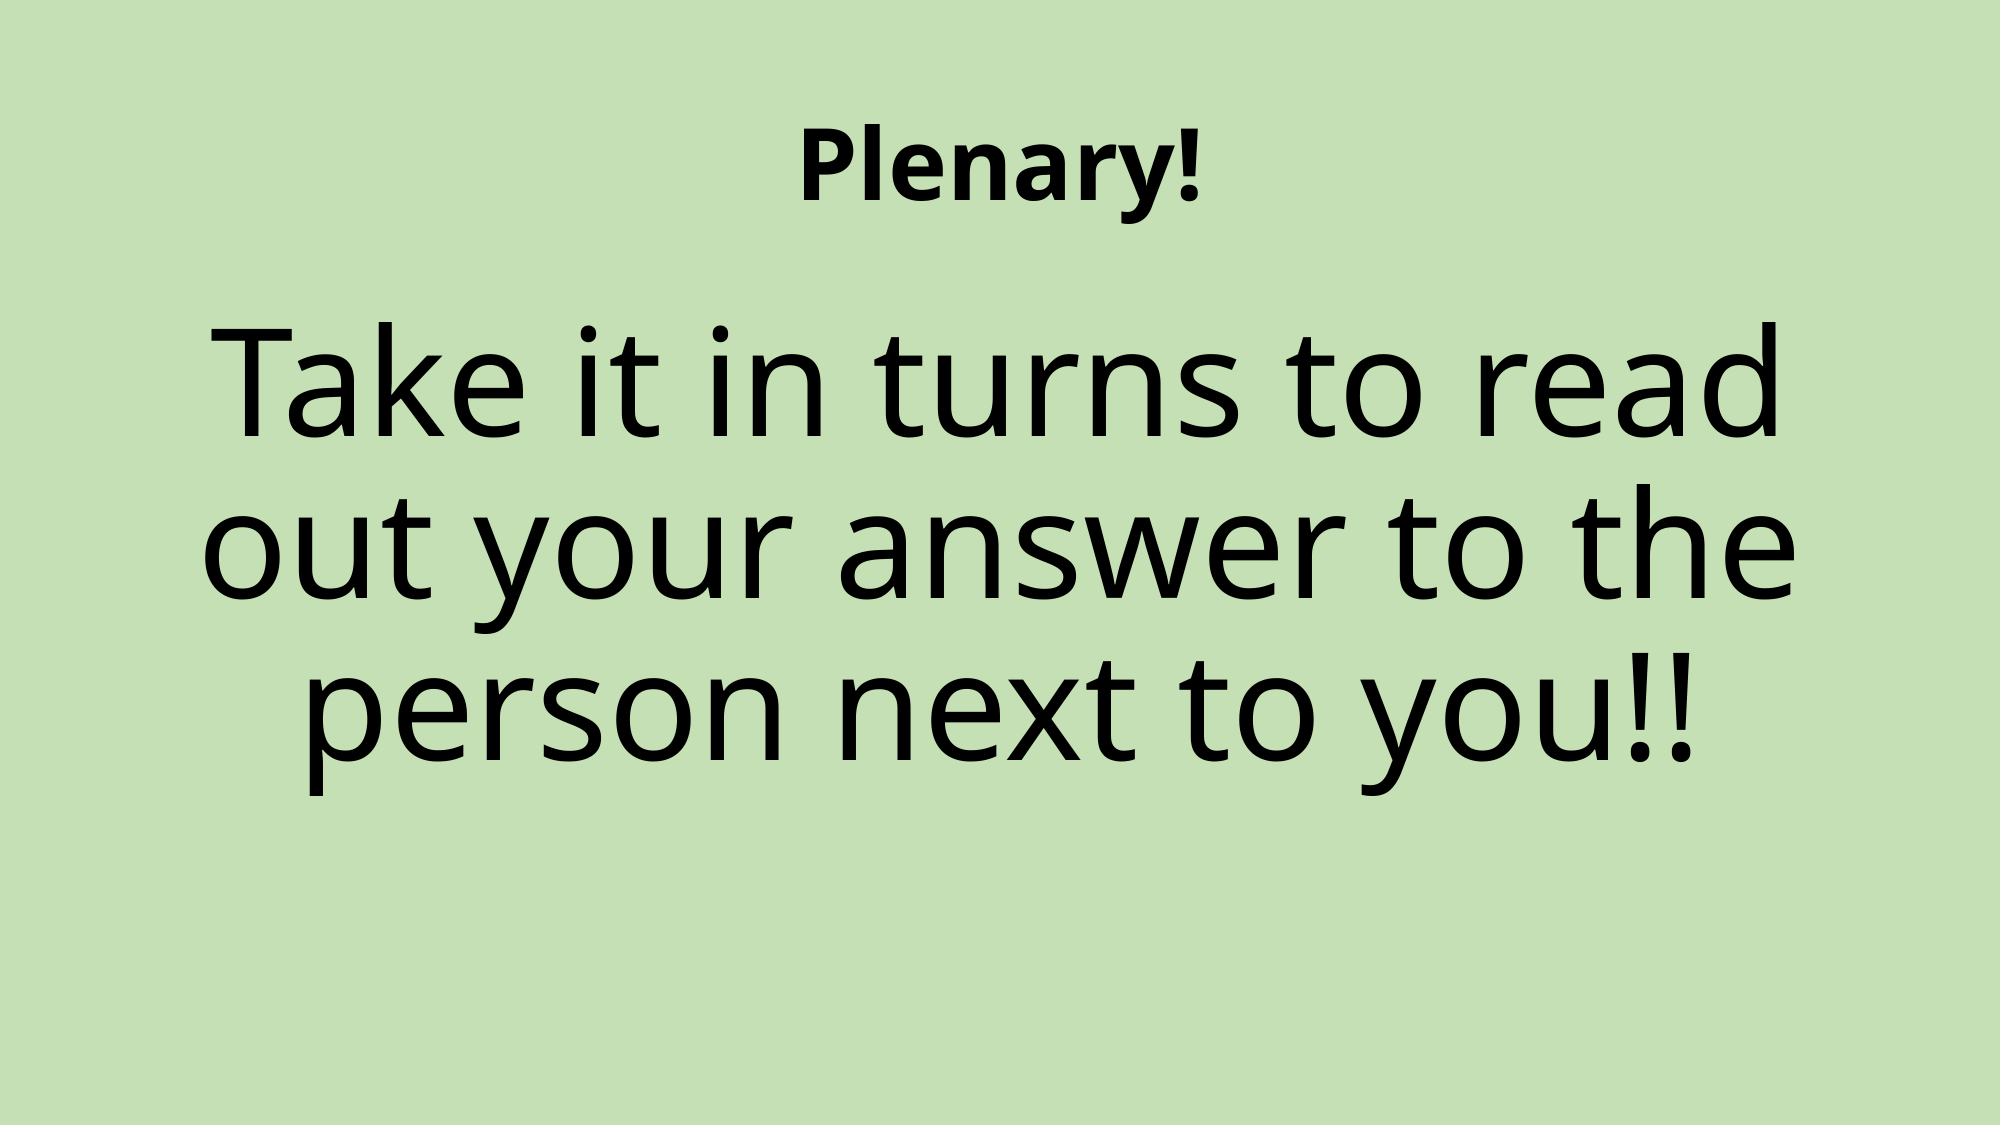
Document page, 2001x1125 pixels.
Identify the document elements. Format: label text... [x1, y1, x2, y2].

list Take it in turns to read out your answer to the person next to you!! [137, 299, 1863, 1014]
title Plenary! [137, 59, 1863, 278]
